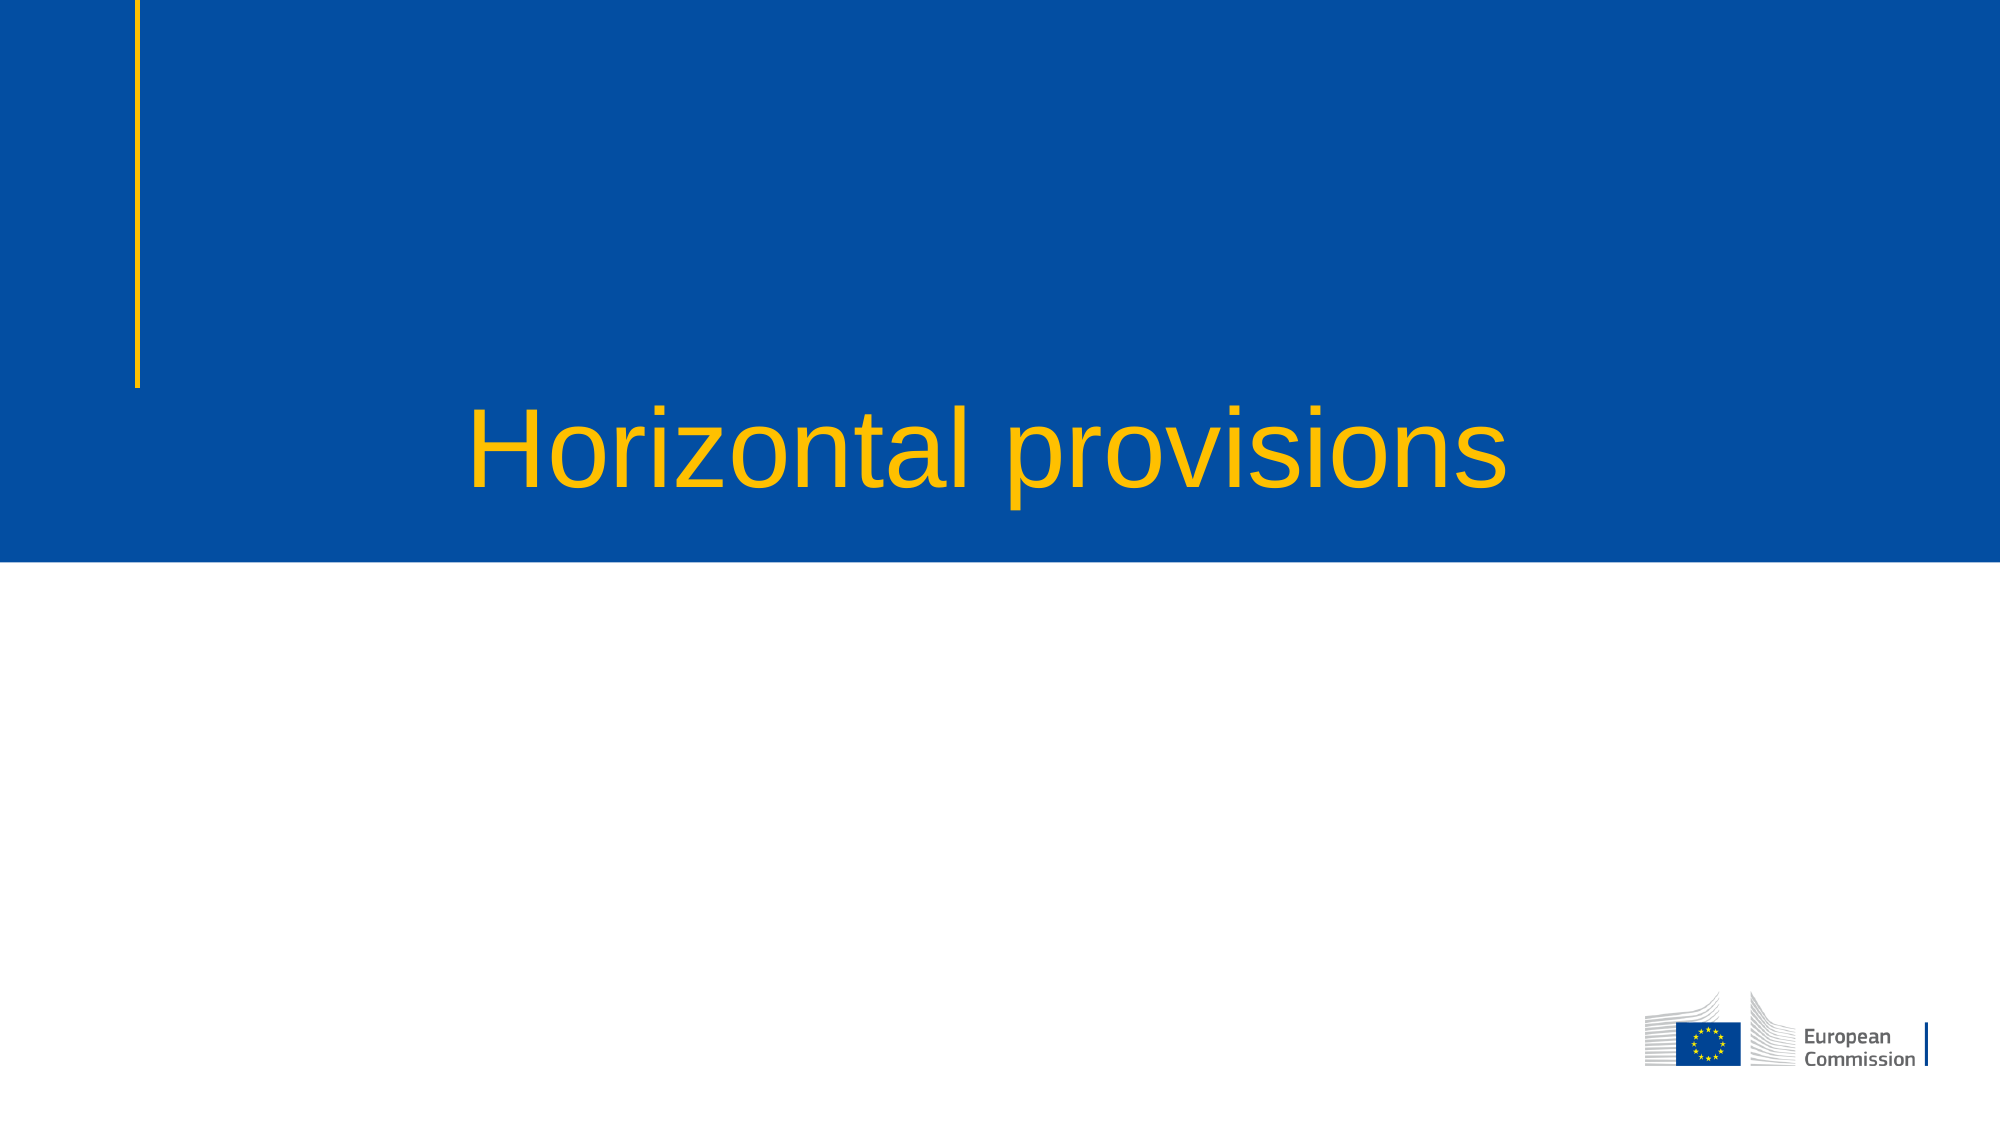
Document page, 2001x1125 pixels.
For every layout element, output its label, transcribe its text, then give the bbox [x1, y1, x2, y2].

picture [1645, 991, 1928, 1066]
text_box Horizontal provisions [450, 367, 1525, 518]
